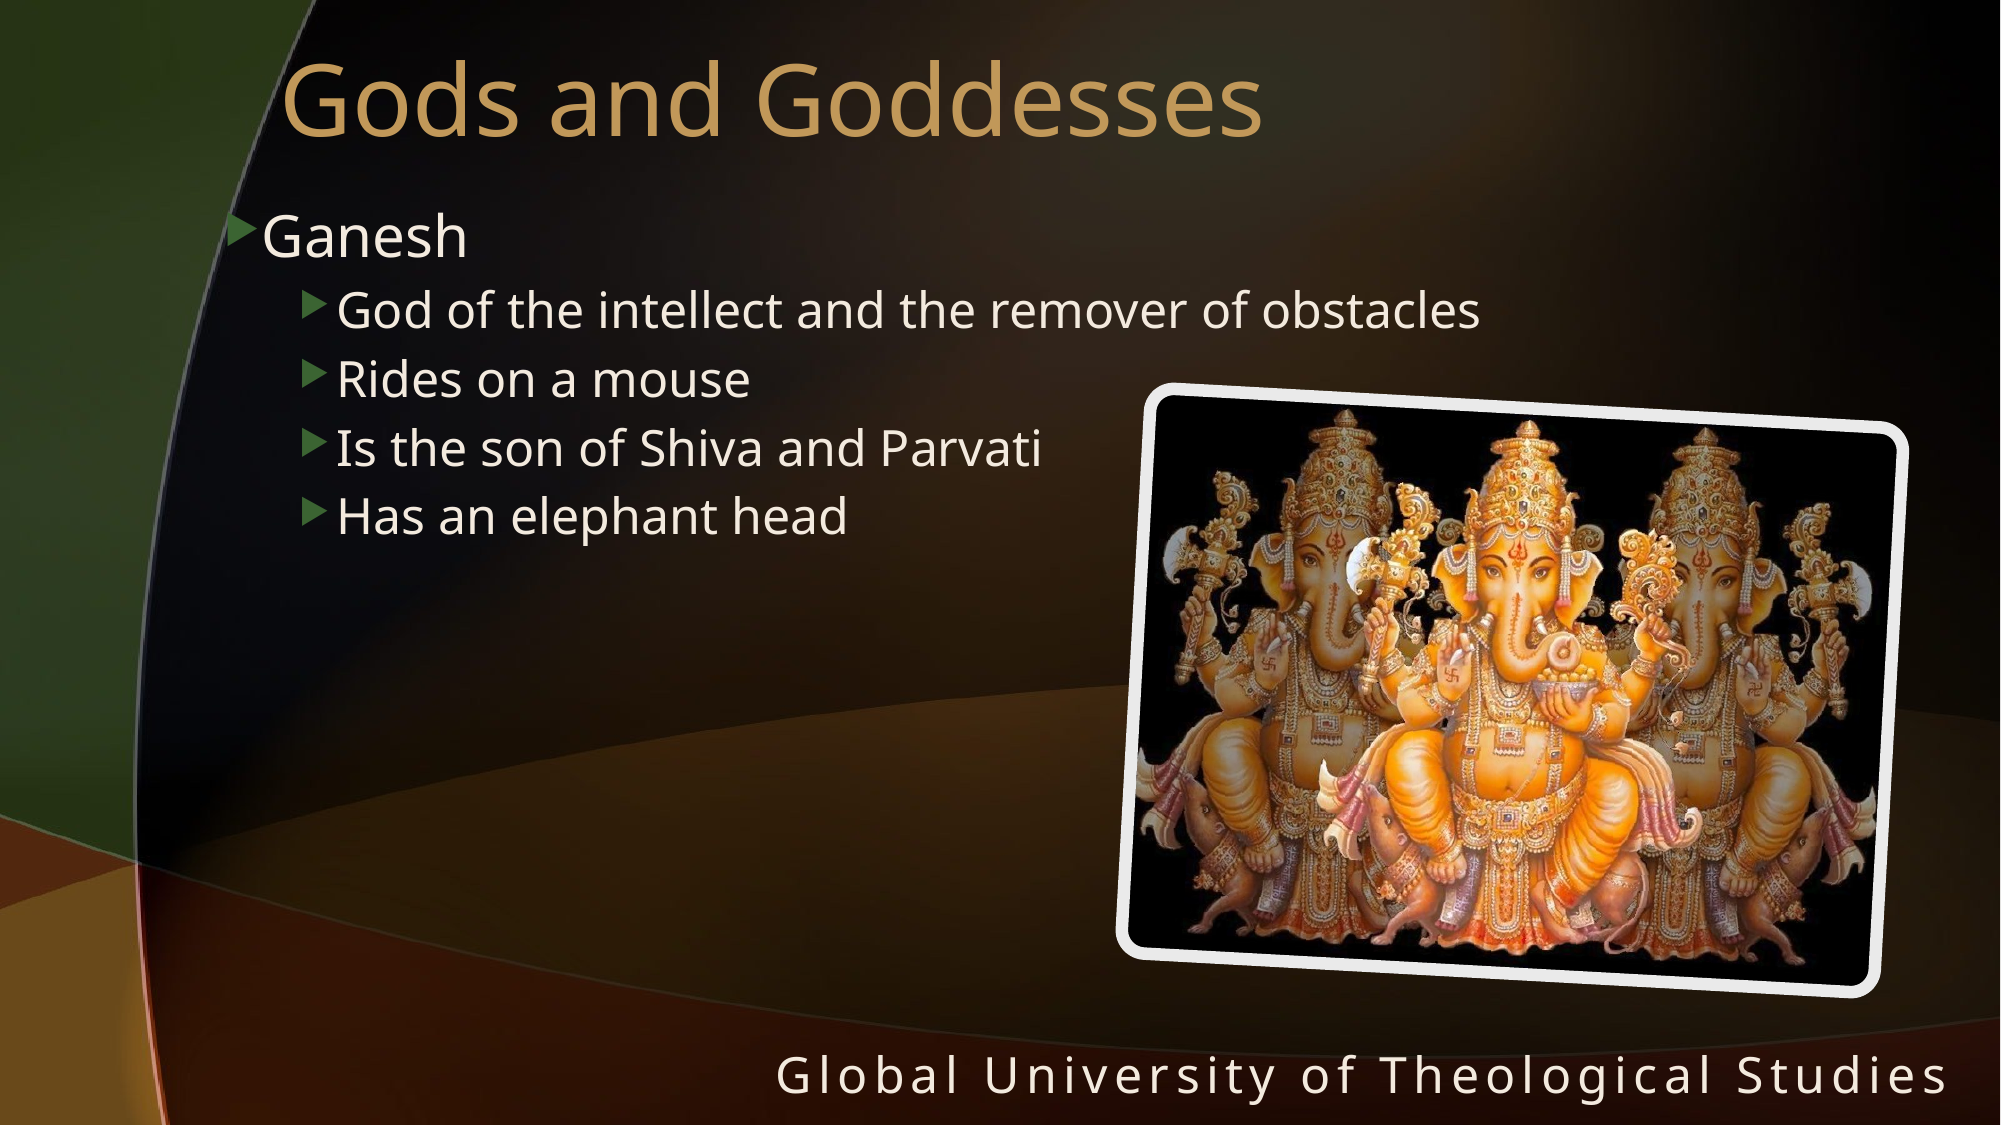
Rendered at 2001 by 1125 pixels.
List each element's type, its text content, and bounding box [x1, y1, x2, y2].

picture [0, 0, 2001, 1125]
text_box Global University of Theological Studies [760, 1042, 2000, 1124]
title Gods and Goddesses [264, 4, 1993, 188]
list Ganesh God of the intellect and the remover of obstacles Rides on a mouse Is the son of Shiva and Parvati Has an elephant head [208, 199, 1956, 988]
